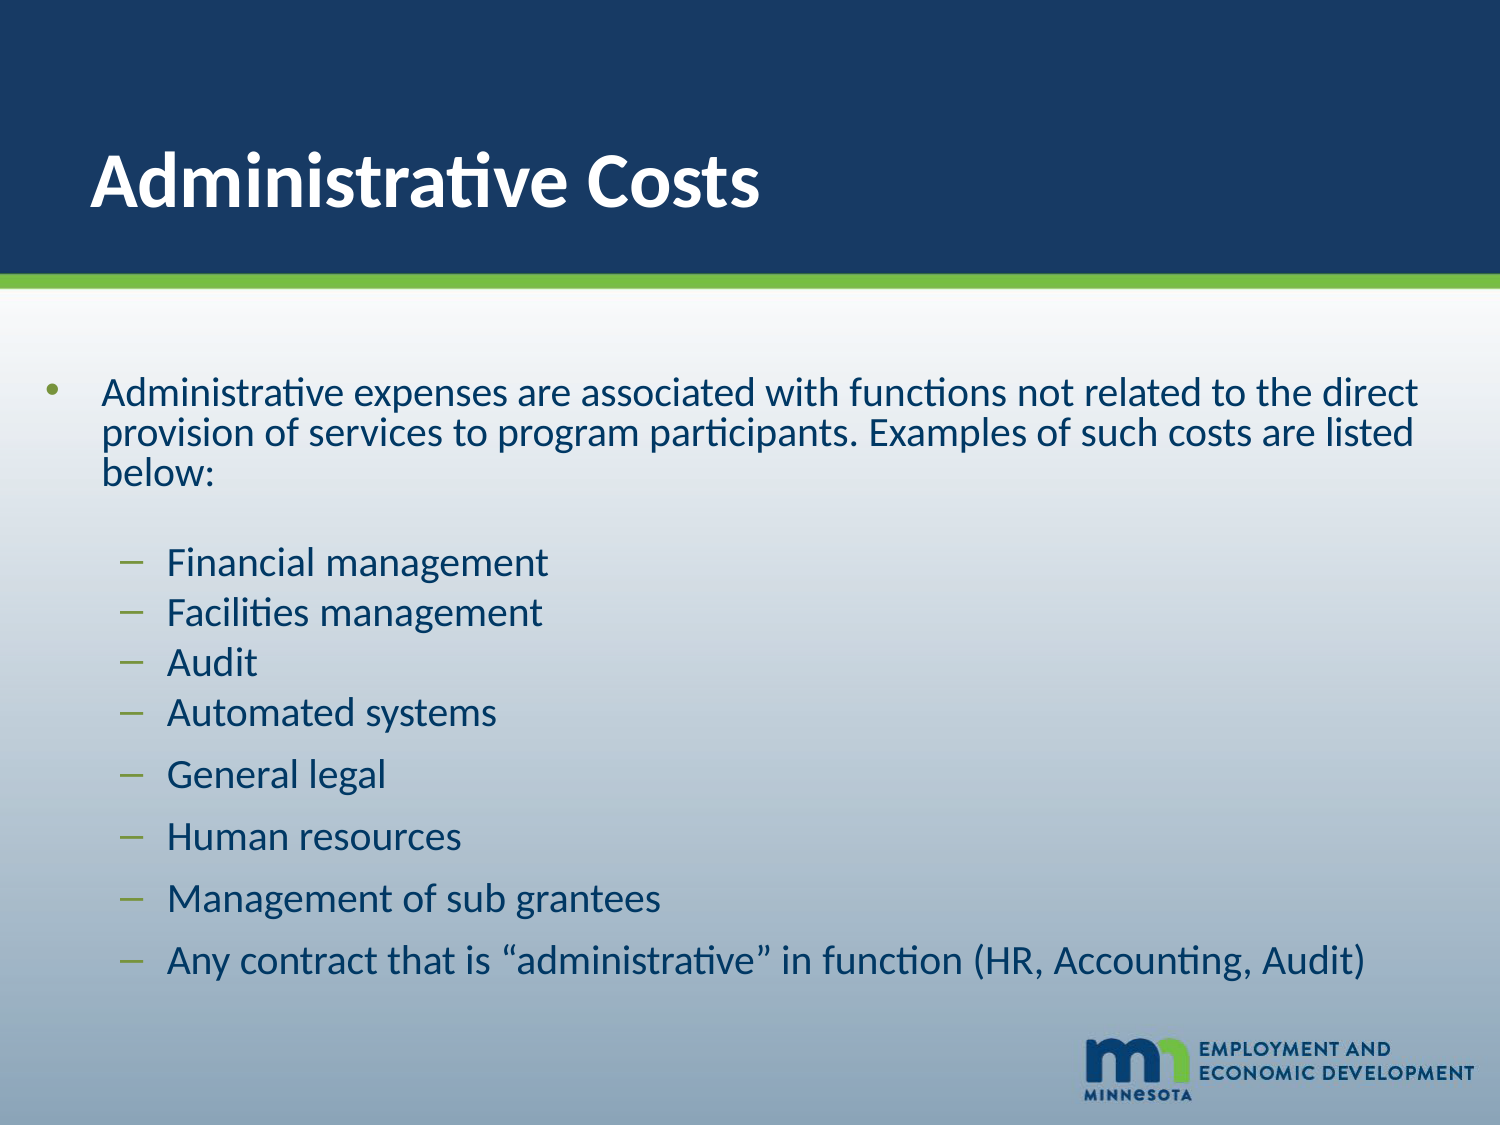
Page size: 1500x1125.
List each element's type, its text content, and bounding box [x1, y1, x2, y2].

picture [0, 0, 1500, 1125]
title Administrative Costs [87, 126, 767, 299]
text_box Administrative expenses are associated with functions not related to the direct provision of services to program participants. Examples of such costs are listed below: Financial management Facilities management Audit Automated systems General legal Human resources Management of sub grantees Any contract that is “administrative” in function (HR, Accounting, Audit) [42, 299, 1491, 1033]
